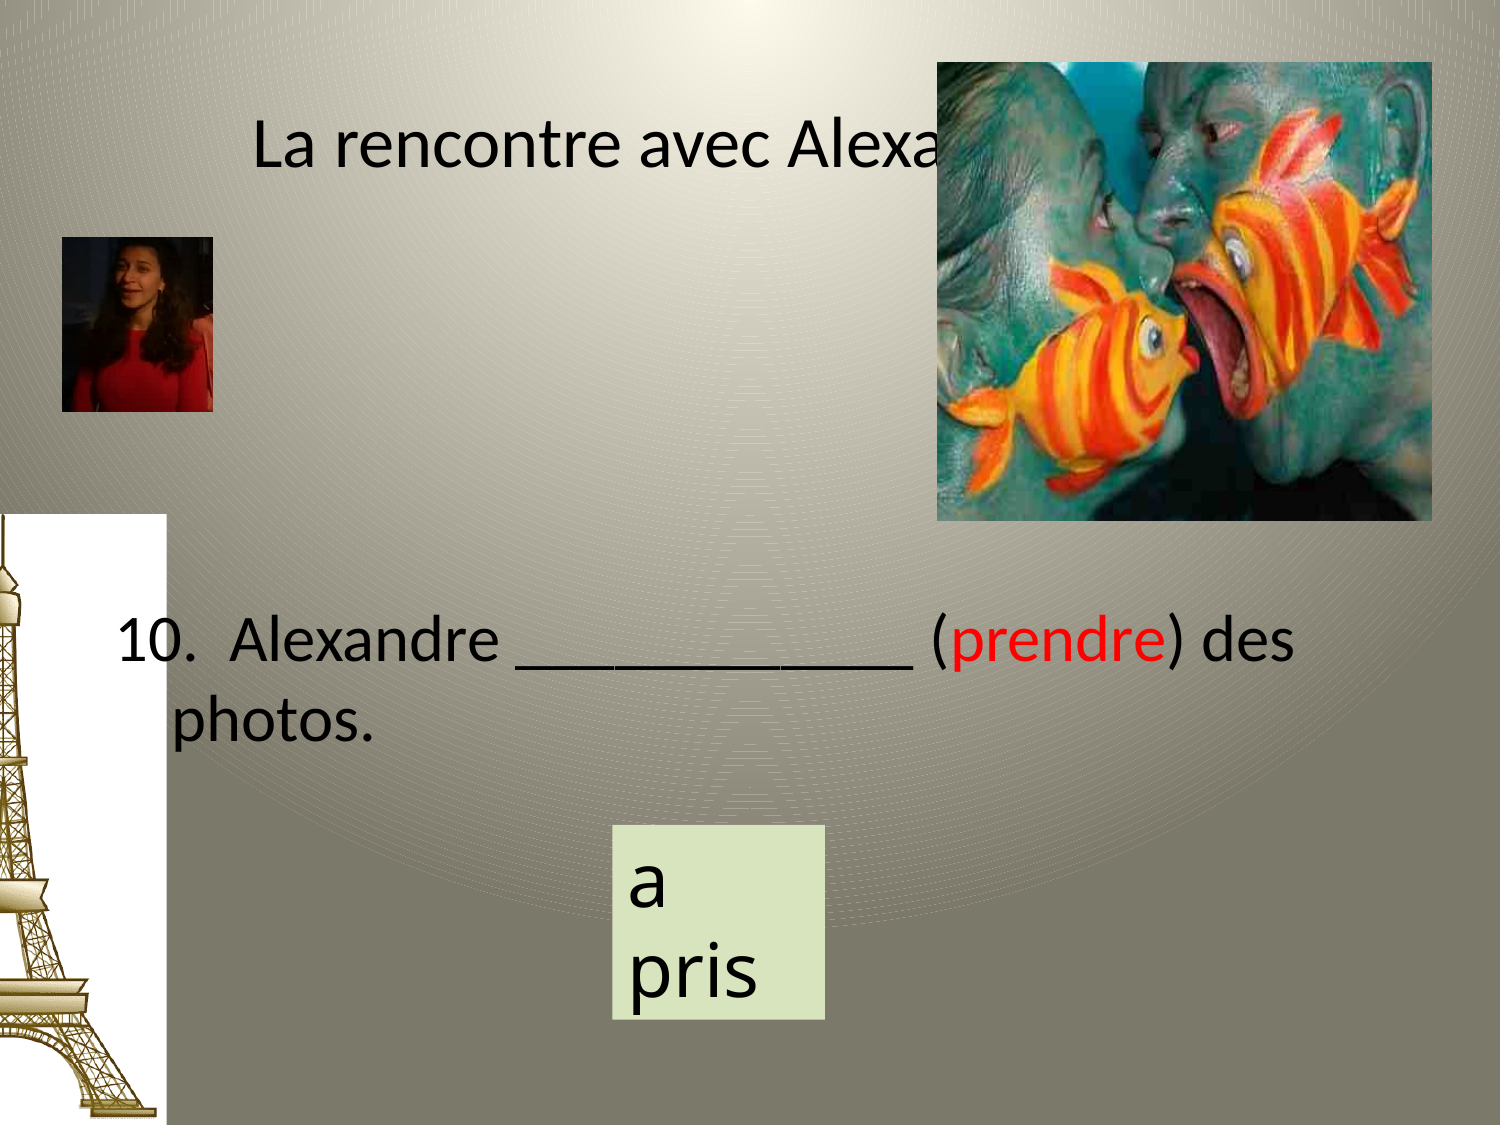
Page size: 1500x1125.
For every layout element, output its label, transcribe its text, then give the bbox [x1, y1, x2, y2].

picture [937, 62, 1432, 521]
picture [62, 237, 213, 412]
title La rencontre avec Alexandre [235, 45, 1100, 233]
text_box a pris [612, 824, 825, 1020]
picture [0, 514, 167, 1125]
list 10. Alexandre ____________ (prendre) des photos. [99, 587, 1425, 813]
